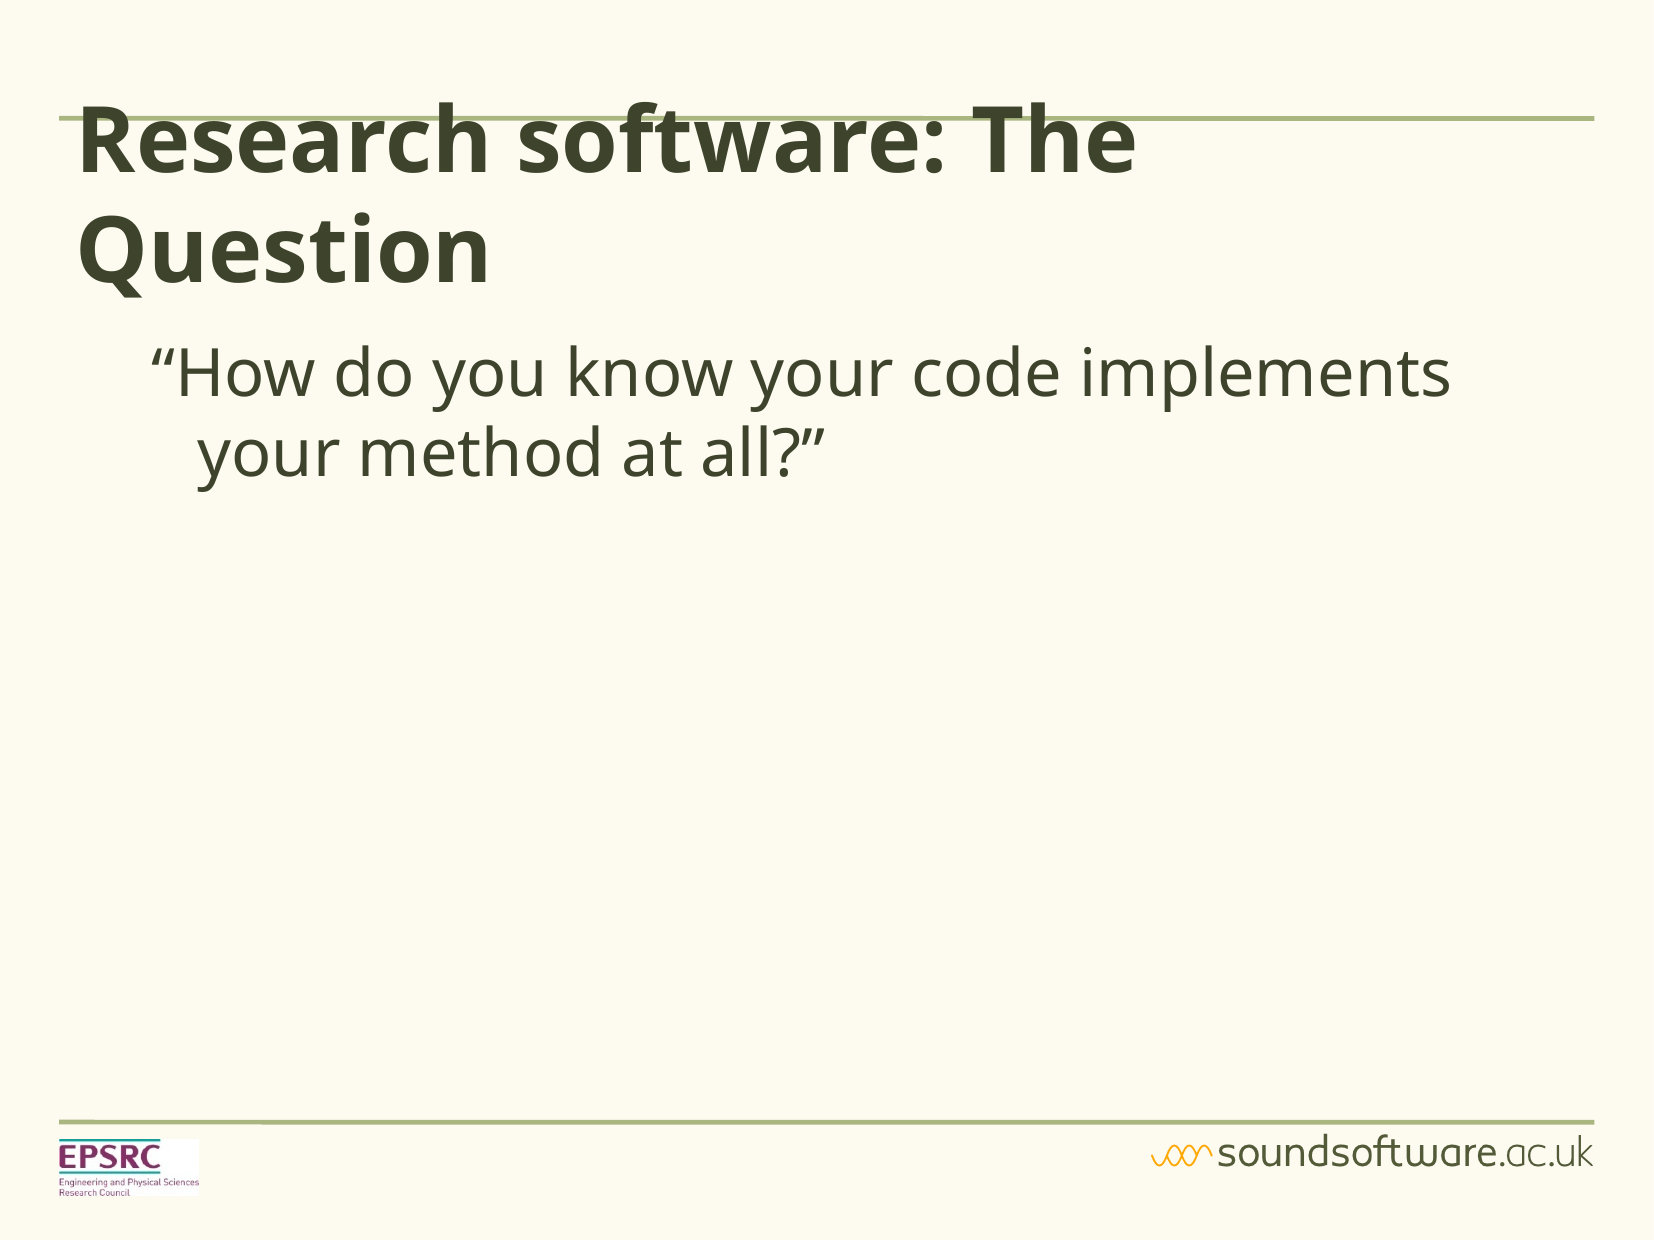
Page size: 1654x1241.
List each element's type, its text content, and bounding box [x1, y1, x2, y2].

list “How do you know your code implements your method at all?” [59, 321, 1592, 1138]
title Research software: The Question [59, 118, 1592, 264]
picture [1151, 1133, 1593, 1167]
picture [59, 1139, 199, 1196]
